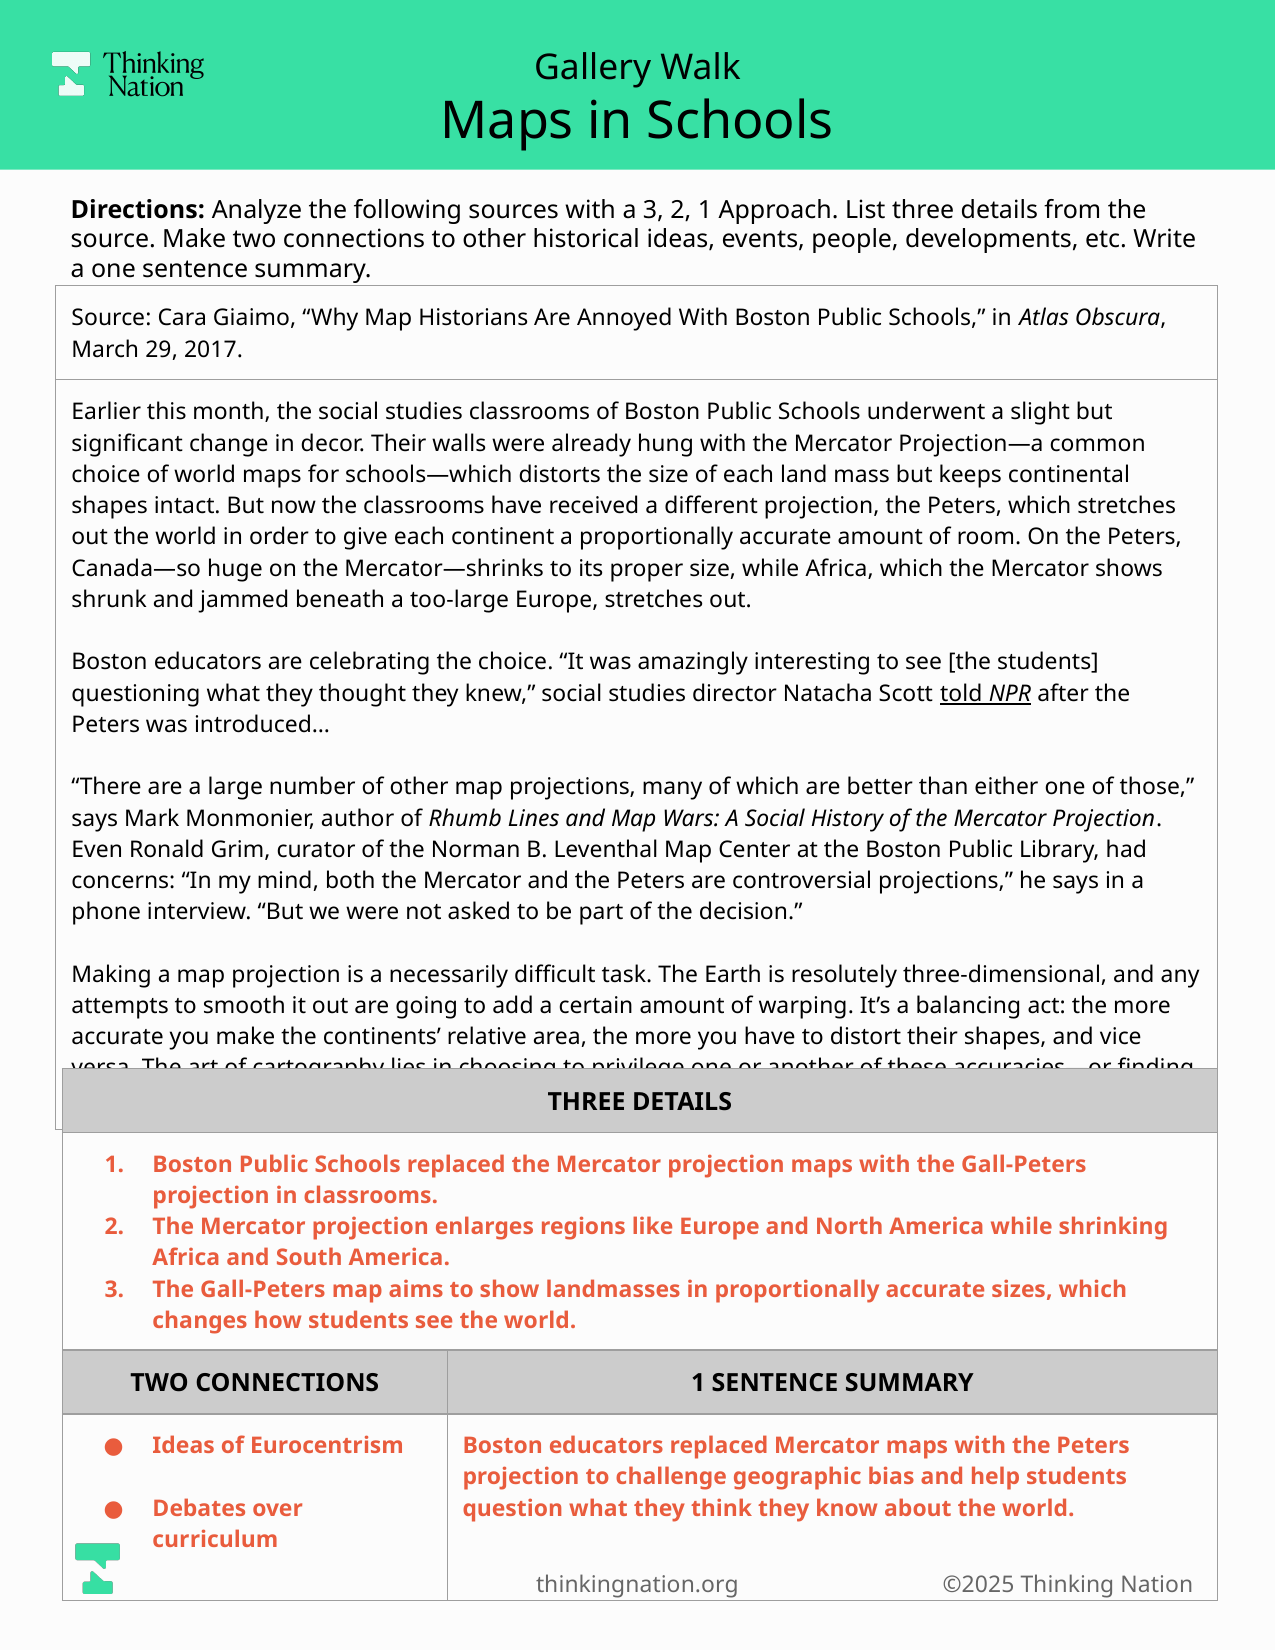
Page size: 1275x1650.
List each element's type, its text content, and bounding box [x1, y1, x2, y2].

picture [35, 37, 210, 110]
table_header Source: Cara Giaimo, “Why Map Historians Are Annoyed With Boston Public Schools,” in Atlas Obscura, March 29, 2017. [56, 286, 1217, 379]
table_cell Earlier this month, the social studies classrooms of Boston Public Schools underwent a slight but significant change in decor. Their walls were already hung with the Mercator Projection—a common choice of world maps for schools—which distorts the size of each land mass but keeps continental shapes intact. But now the classrooms have received a different projection, the Peters, which stretches out the world in order to give each continent a proportionally accurate amount of room. On the Peters, Canada—so huge on the Mercator—shrinks to its proper size, while Africa, which the Mercator shows shrunk and jammed beneath a too-large Europe, stretches out. Boston educators are celebrating the choice. “It was amazingly interesting to see [the students] questioning what they thought they knew,” social studies director Natacha Scott told NPR after the Peters was introduced… “There are a large number of other map projections, many of which are better than either one of those,” says Mark Monmonier, author of Rhumb Lines and Map Wars: A Social History of the Mercator Projection. Even Ronald Grim, curator of the Norman B. Leventhal Map Center at the Boston Public Library, had concerns: “In my mind, both the Mercator and the Peters are controversial projections,” he says in a phone interview. “But we were not asked to be part of the decision.” Making a map projection is a necessarily difficult task. The Earth is resolutely three-dimensional, and any attempts to smooth it out are going to add a certain amount of warping. It’s a balancing act: the more accurate you make the continents’ relative area, the more you have to distort their shapes, and vice versa. The art of cartography lies in choosing to privilege one or another of these accuracies—or finding a sweet spot between them that serves your particular purpose. [56, 380, 1217, 1129]
text_box Gallery Walk Maps in Schools [0, 0, 1275, 170]
table_cell Boston educators replaced Mercator maps with the Peters projection to challenge geographic bias and help students question what they think they know about the world. [448, 1415, 1217, 1600]
table_cell Ideas of Eurocentrism Debates over curriculum [63, 1415, 447, 1600]
table_header THREE DETAILS [63, 1069, 1217, 1132]
table_cell TWO CONNECTIONS [63, 1351, 447, 1413]
picture [62, 1533, 133, 1604]
table_cell 1 SENTENCE SUMMARY [448, 1351, 1217, 1413]
text_box Directions: Analyze the following sources with a 3, 2, 1 Approach. List three details from the source. Make two connections to other historical ideas, events, people, developments, etc. Write a one sentence summary. [55, 178, 1218, 272]
text_box ©2025 Thinking Nation [907, 1601, 1210, 1605]
text_box thinkingnation.org [486, 1601, 789, 1605]
table_cell Boston Public Schools replaced the Mercator projection maps with the Gall-Peters projection in classrooms. The Mercator projection enlarges regions like Europe and North America while shrinking Africa and South America. The Gall-Peters map aims to show landmasses in proportionally accurate sizes, which changes how students see the world. [63, 1133, 1217, 1349]
